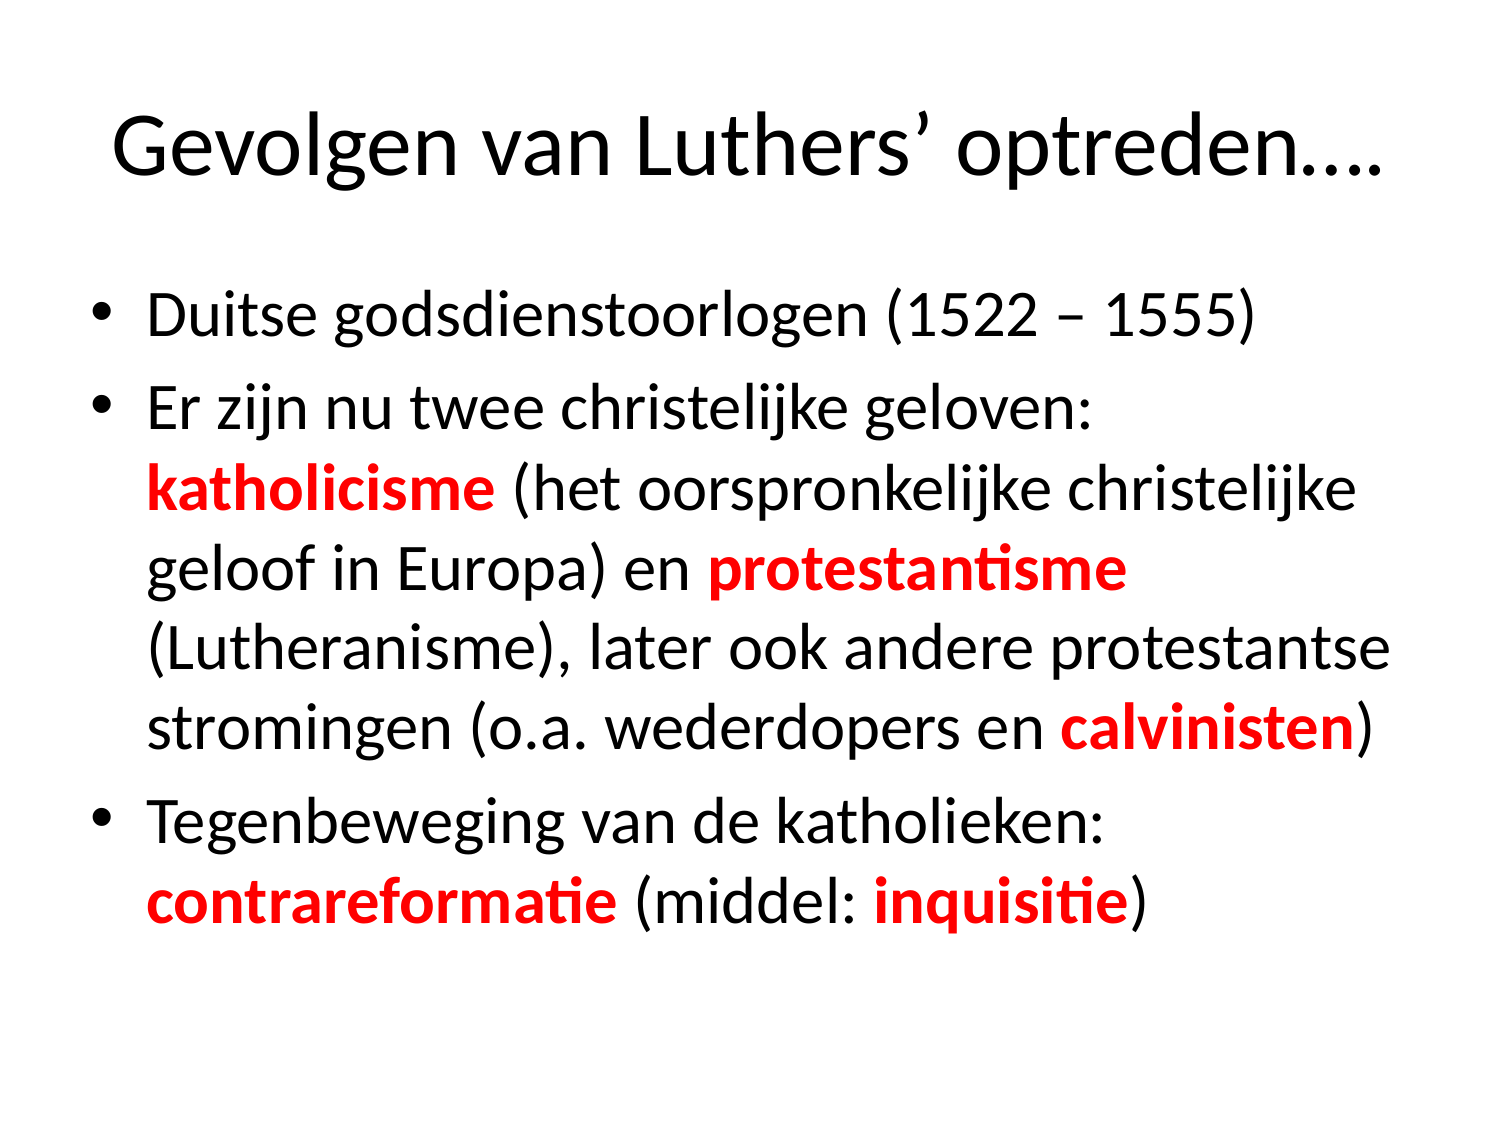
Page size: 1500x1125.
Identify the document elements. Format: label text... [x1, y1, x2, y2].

list Duitse godsdienstoorlogen (1522 – 1555) Er zijn nu twee christelijke geloven: katholicisme (het oorspronkelijke christelijke geloof in Europa) en protestantisme (Lutheranisme), later ook andere protestantse stromingen (o.a. wederdopers en calvinisten) Tegenbeweging van de katholieken: contrareformatie (middel: inquisitie) [75, 262, 1471, 1005]
title Gevolgen van Luthers’ optreden…. [75, 45, 1425, 233]
